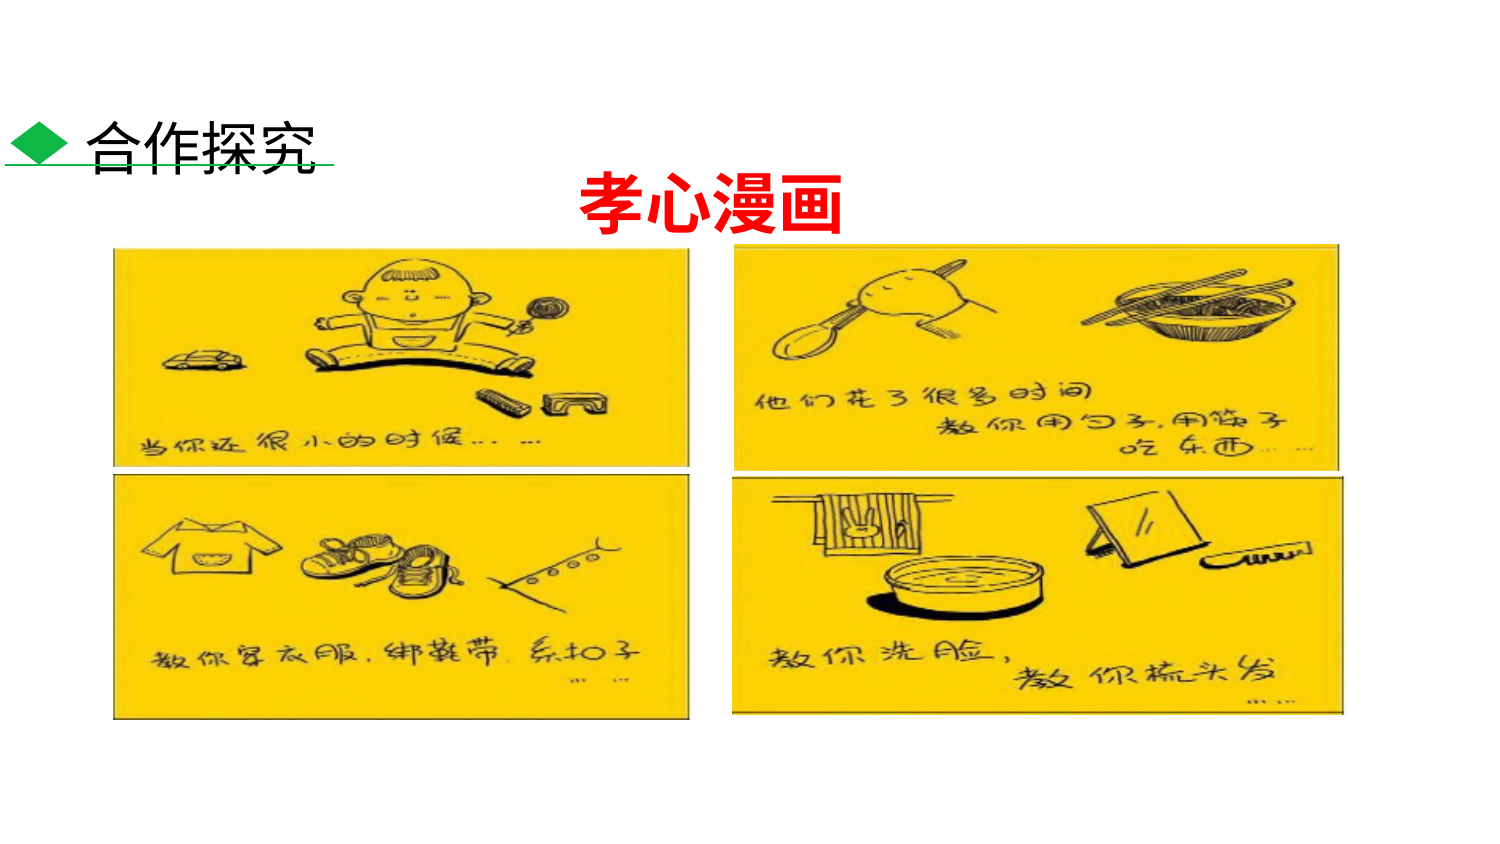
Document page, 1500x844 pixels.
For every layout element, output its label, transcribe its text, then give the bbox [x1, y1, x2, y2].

picture [112, 247, 691, 467]
text_box 孝心漫画 [563, 154, 963, 250]
picture [734, 244, 1341, 471]
picture [112, 474, 691, 720]
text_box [4, 105, 334, 191]
picture [732, 475, 1353, 715]
